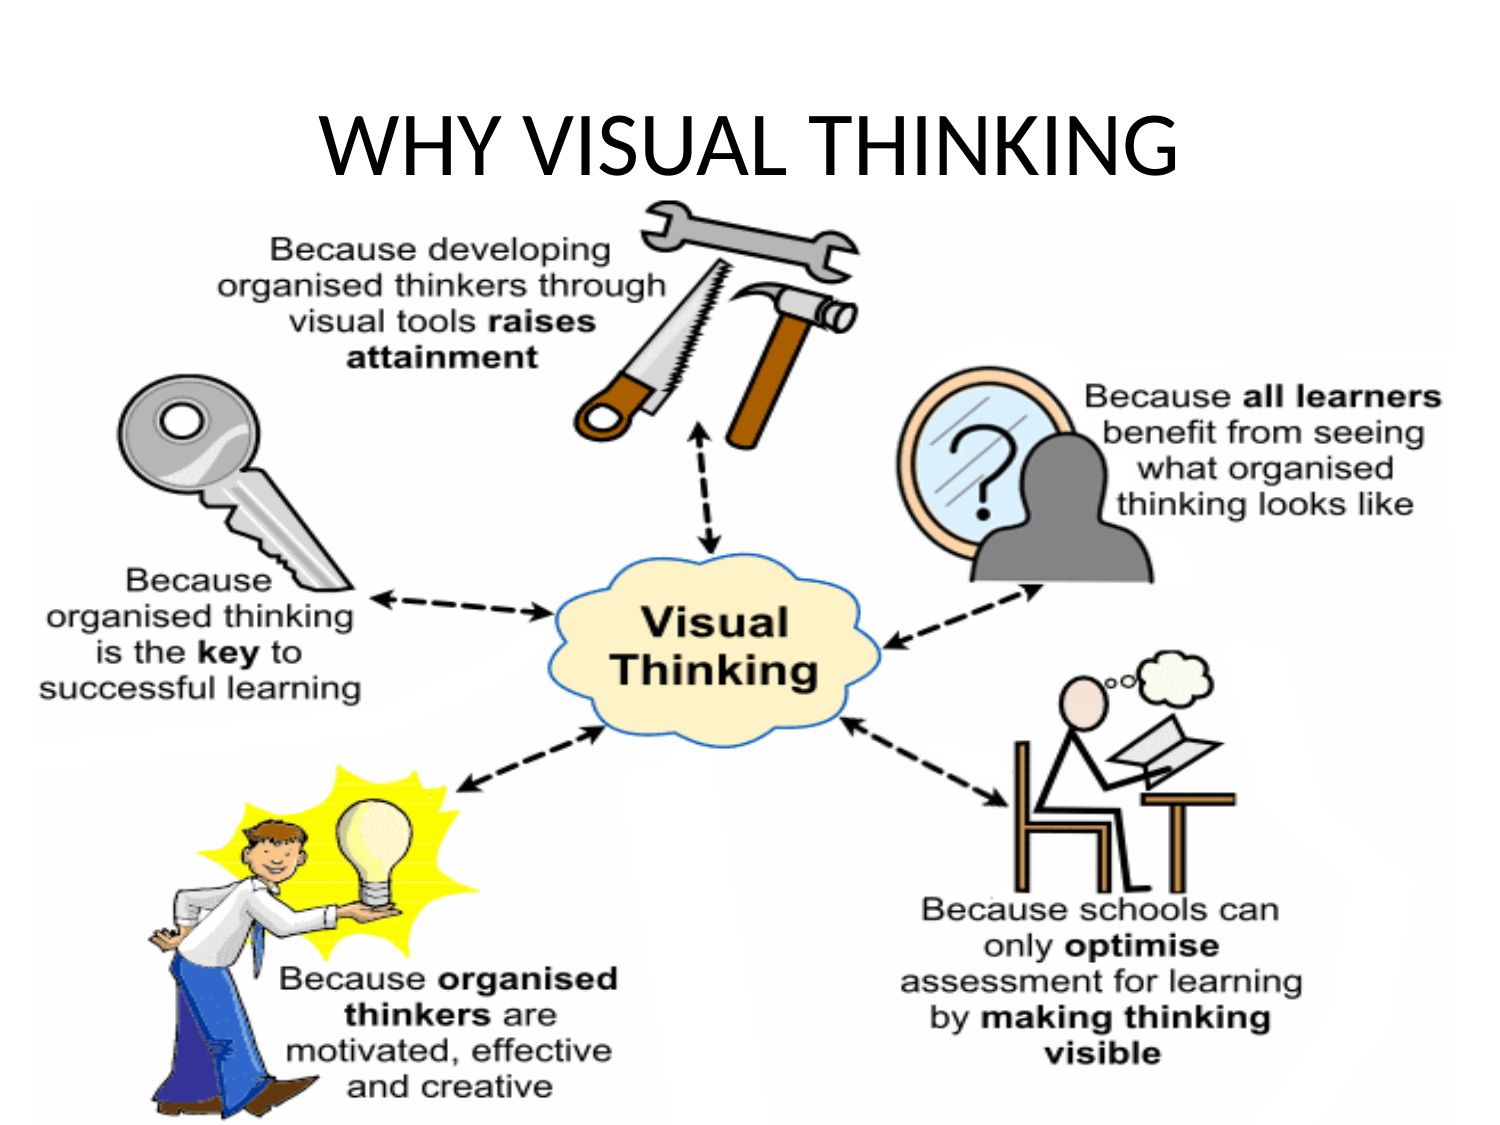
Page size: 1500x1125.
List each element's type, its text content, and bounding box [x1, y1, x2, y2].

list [37, 199, 1451, 1125]
title WHY VISUAL THINKING [75, 45, 1425, 198]
